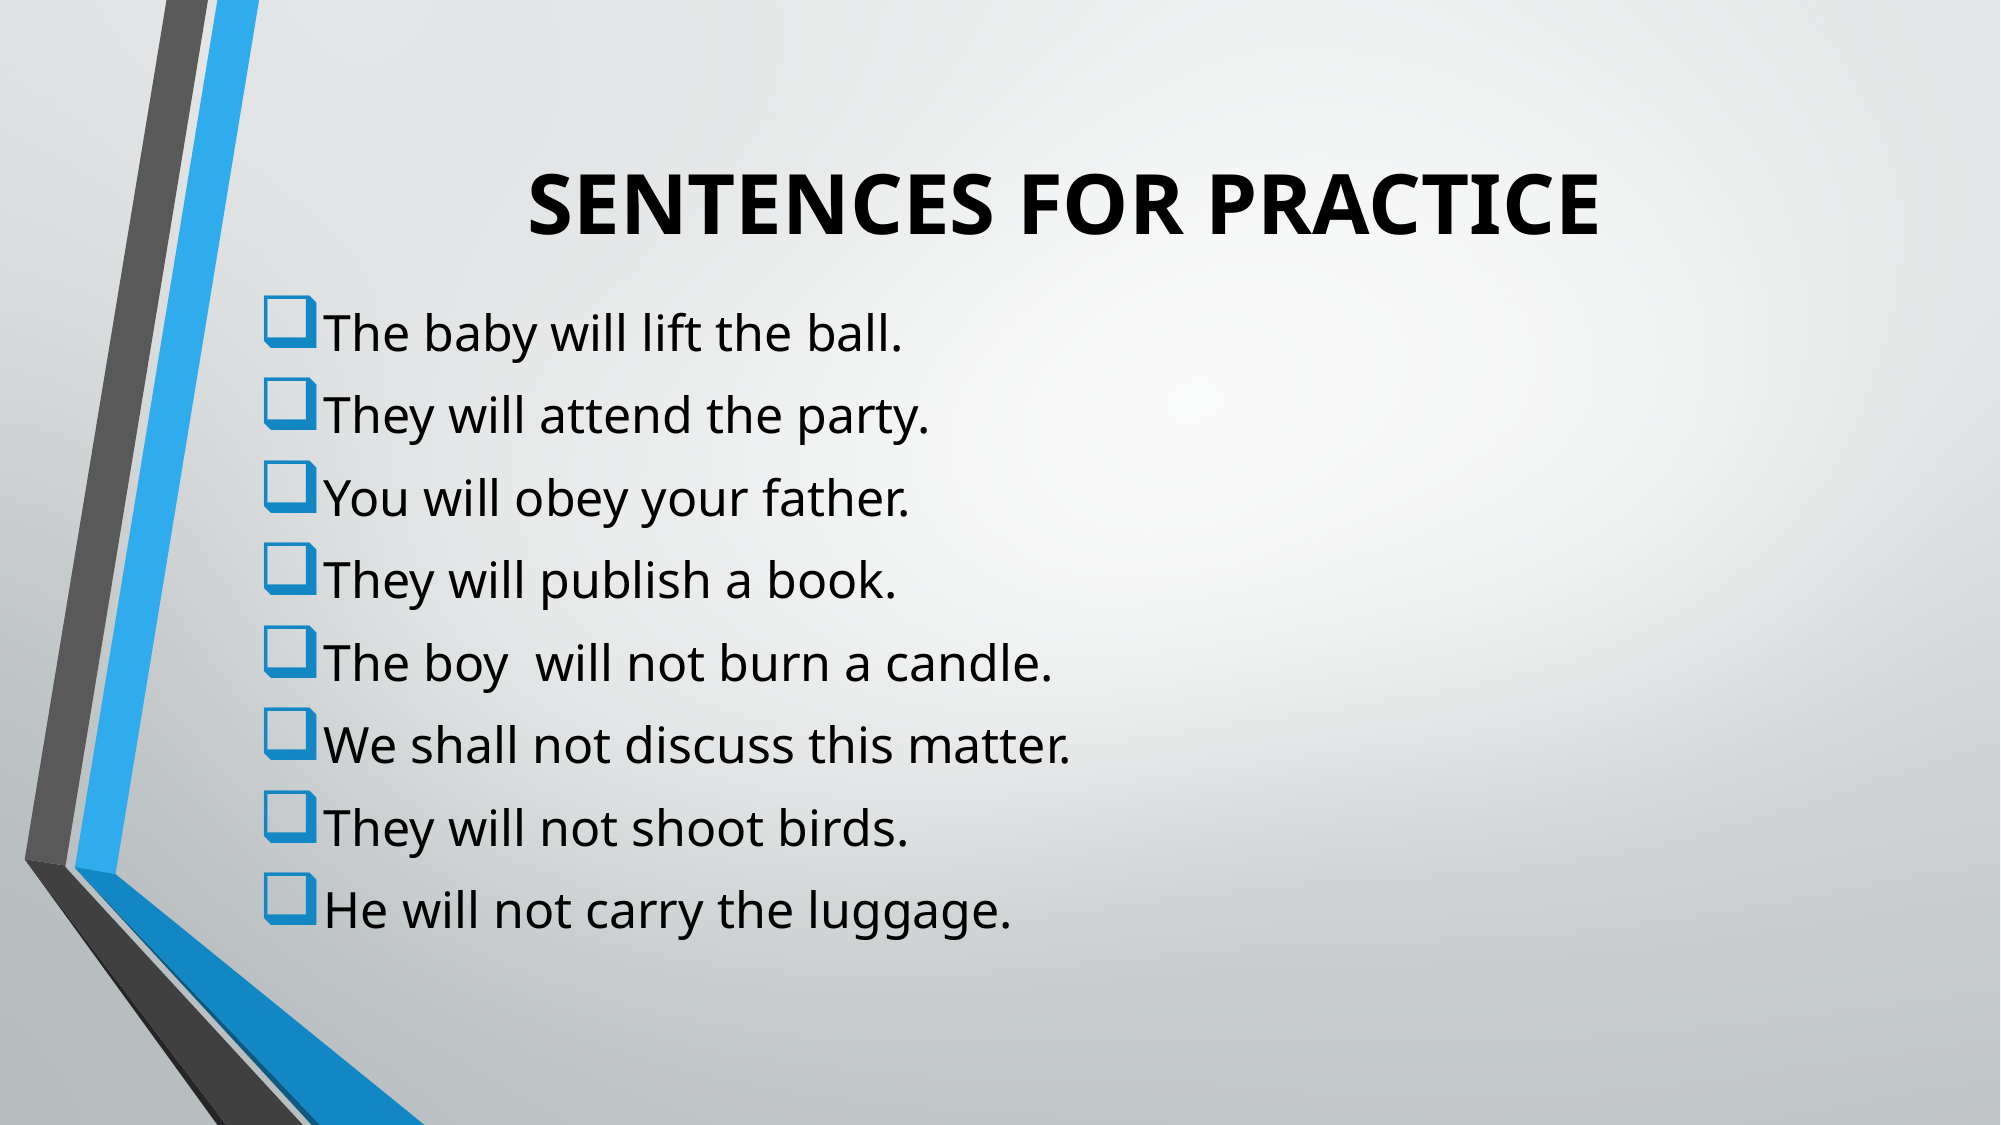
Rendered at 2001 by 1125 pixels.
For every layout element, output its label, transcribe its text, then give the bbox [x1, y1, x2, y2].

title SENTENCES FOR PRACTICE [243, 112, 1887, 289]
list The baby will lift the ball. They will attend the party. You will obey your father. They will publish a book. The boy will not burn a candle. We shall not discuss this matter. They will not shoot birds. He will not carry the luggage. [243, 289, 1887, 950]
